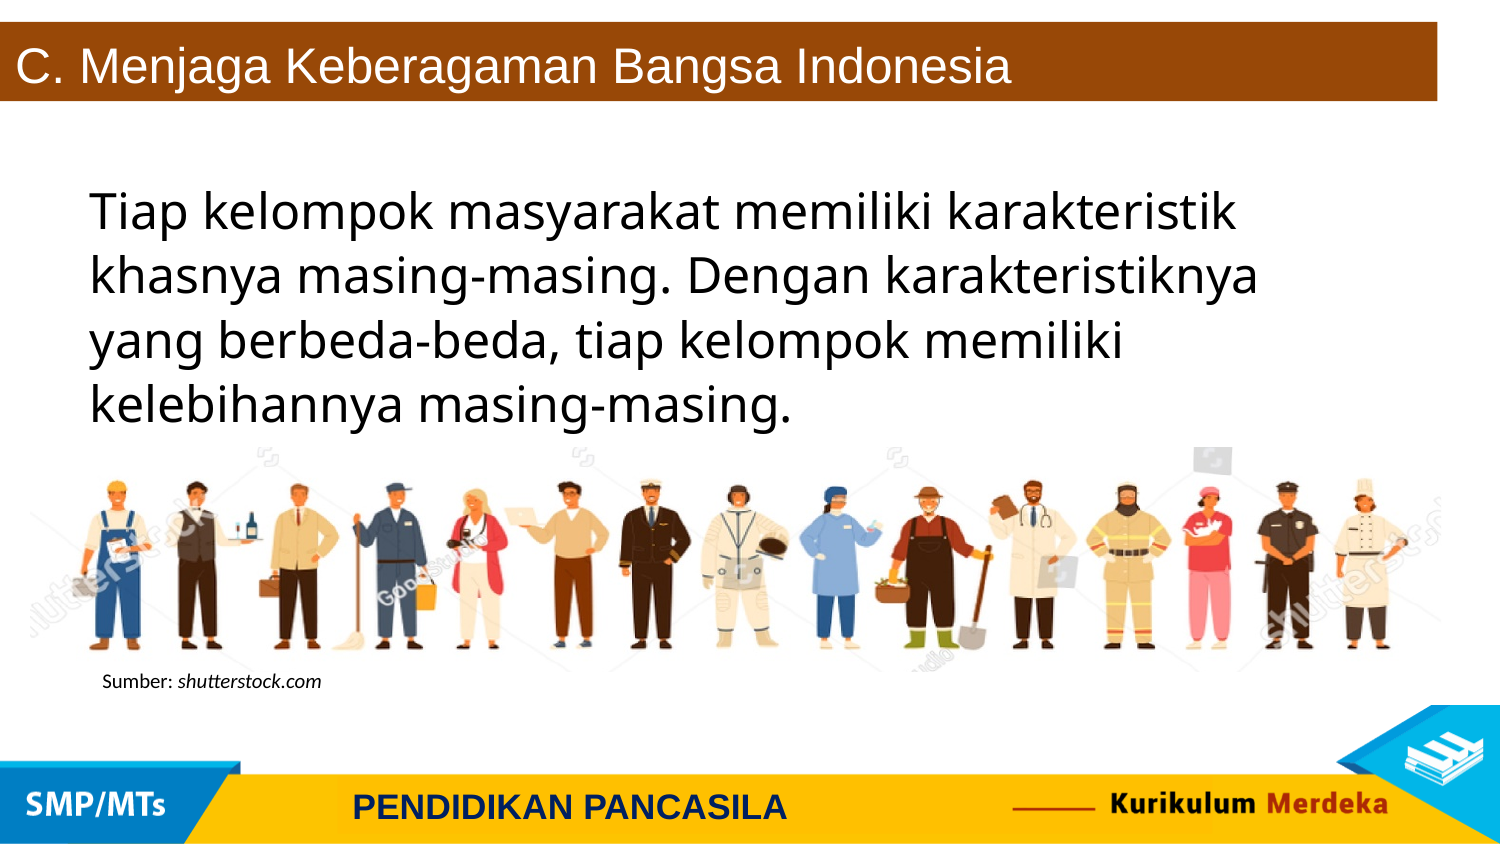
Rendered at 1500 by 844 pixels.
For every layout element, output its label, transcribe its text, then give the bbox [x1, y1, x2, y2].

text_box C. Menjaga Keberagaman Bangsa Indonesia [0, 20, 1439, 103]
text_box Tiap kelompok masyarakat memiliki karakteristik khasnya masing-masing. Dengan karakteristiknya yang berbeda-beda, tiap kelompok memiliki kelebihannya masing-masing. [0, 168, 1388, 440]
text_box Sumber: shutterstock.com [87, 680, 375, 700]
picture [29, 446, 1442, 673]
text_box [0, 705, 1500, 844]
